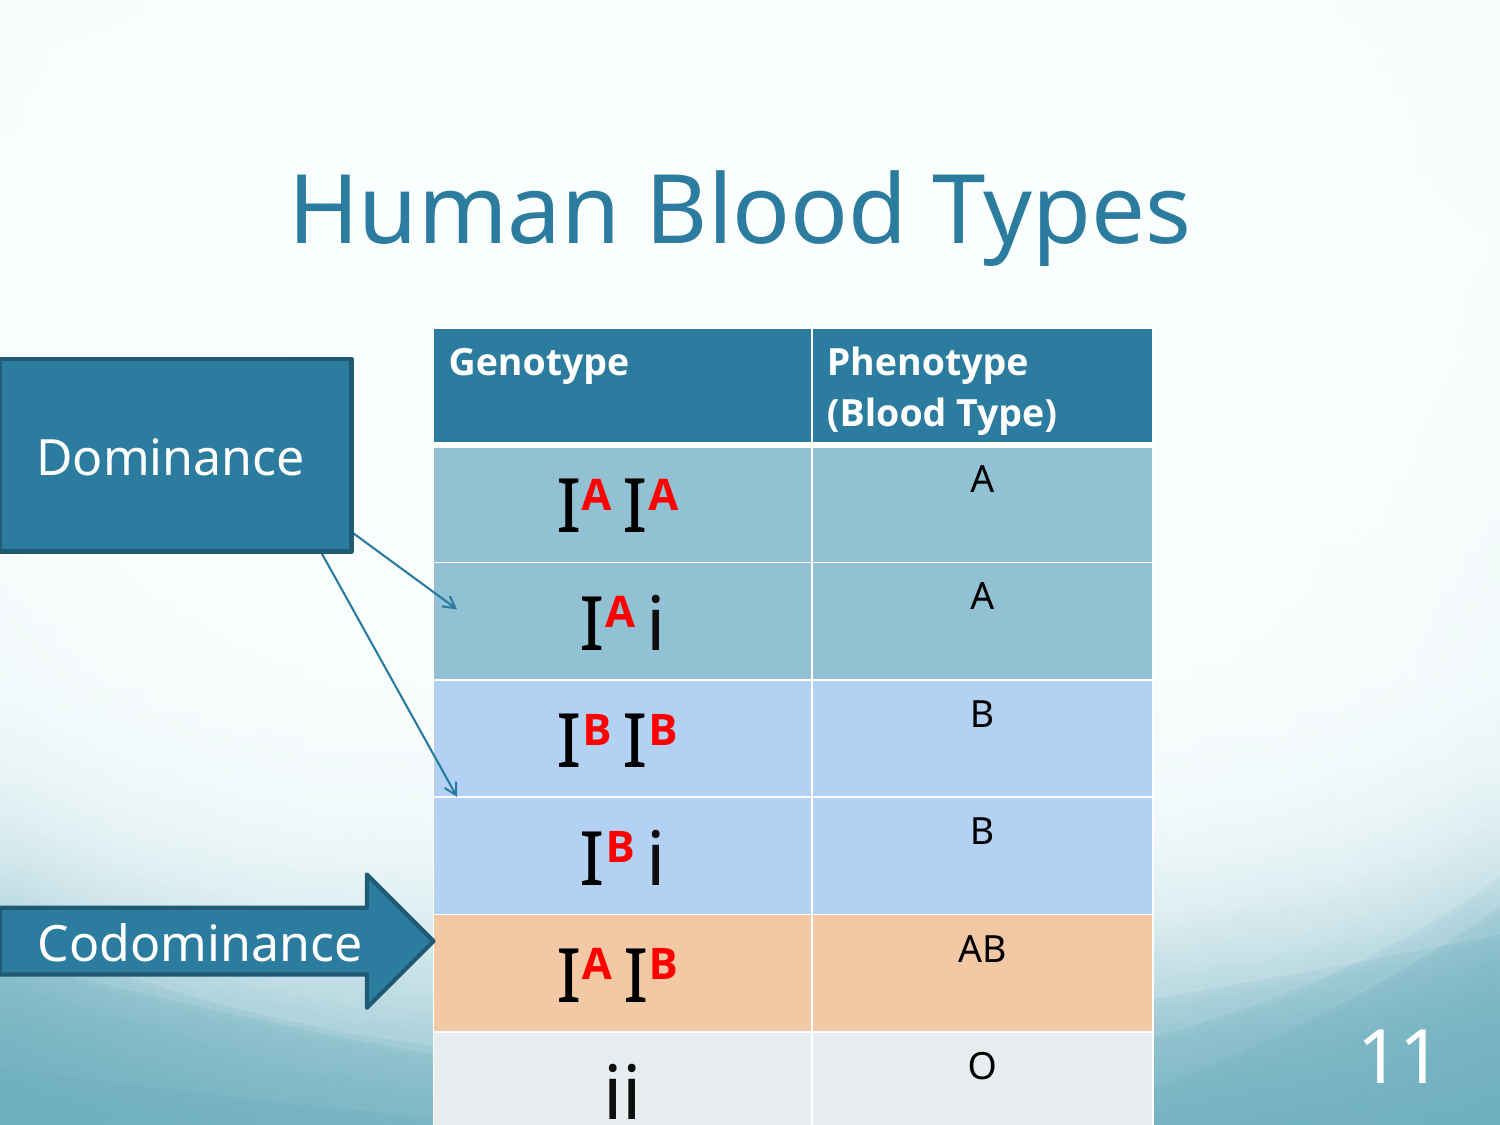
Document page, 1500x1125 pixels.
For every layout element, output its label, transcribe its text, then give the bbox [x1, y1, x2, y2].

text_box Dominance [0, 357, 354, 554]
table_cell IA i [539, 563, 811, 679]
table_cell ii [434, 1033, 811, 1125]
slide_number 11 [1295, 1029, 1459, 1090]
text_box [280, 479, 458, 547]
table_cell O [813, 1033, 1152, 1125]
table_cell B [813, 798, 1152, 914]
table_header Phenotype (Blood Type) [813, 329, 1152, 442]
table_cell A [813, 448, 1152, 562]
title Human Blood Types [71, 107, 1409, 271]
table_cell IB IB [434, 681, 811, 796]
table_cell B [813, 681, 1152, 796]
table_cell IA IB [434, 915, 811, 1031]
text_box Codominance [0, 872, 436, 1010]
table_cell IB i [434, 798, 811, 914]
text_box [210, 550, 528, 728]
table_cell IA IA [434, 448, 811, 562]
table_header Genotype [434, 329, 811, 442]
table_cell AB [813, 915, 1152, 1031]
table_cell A [813, 563, 1152, 679]
